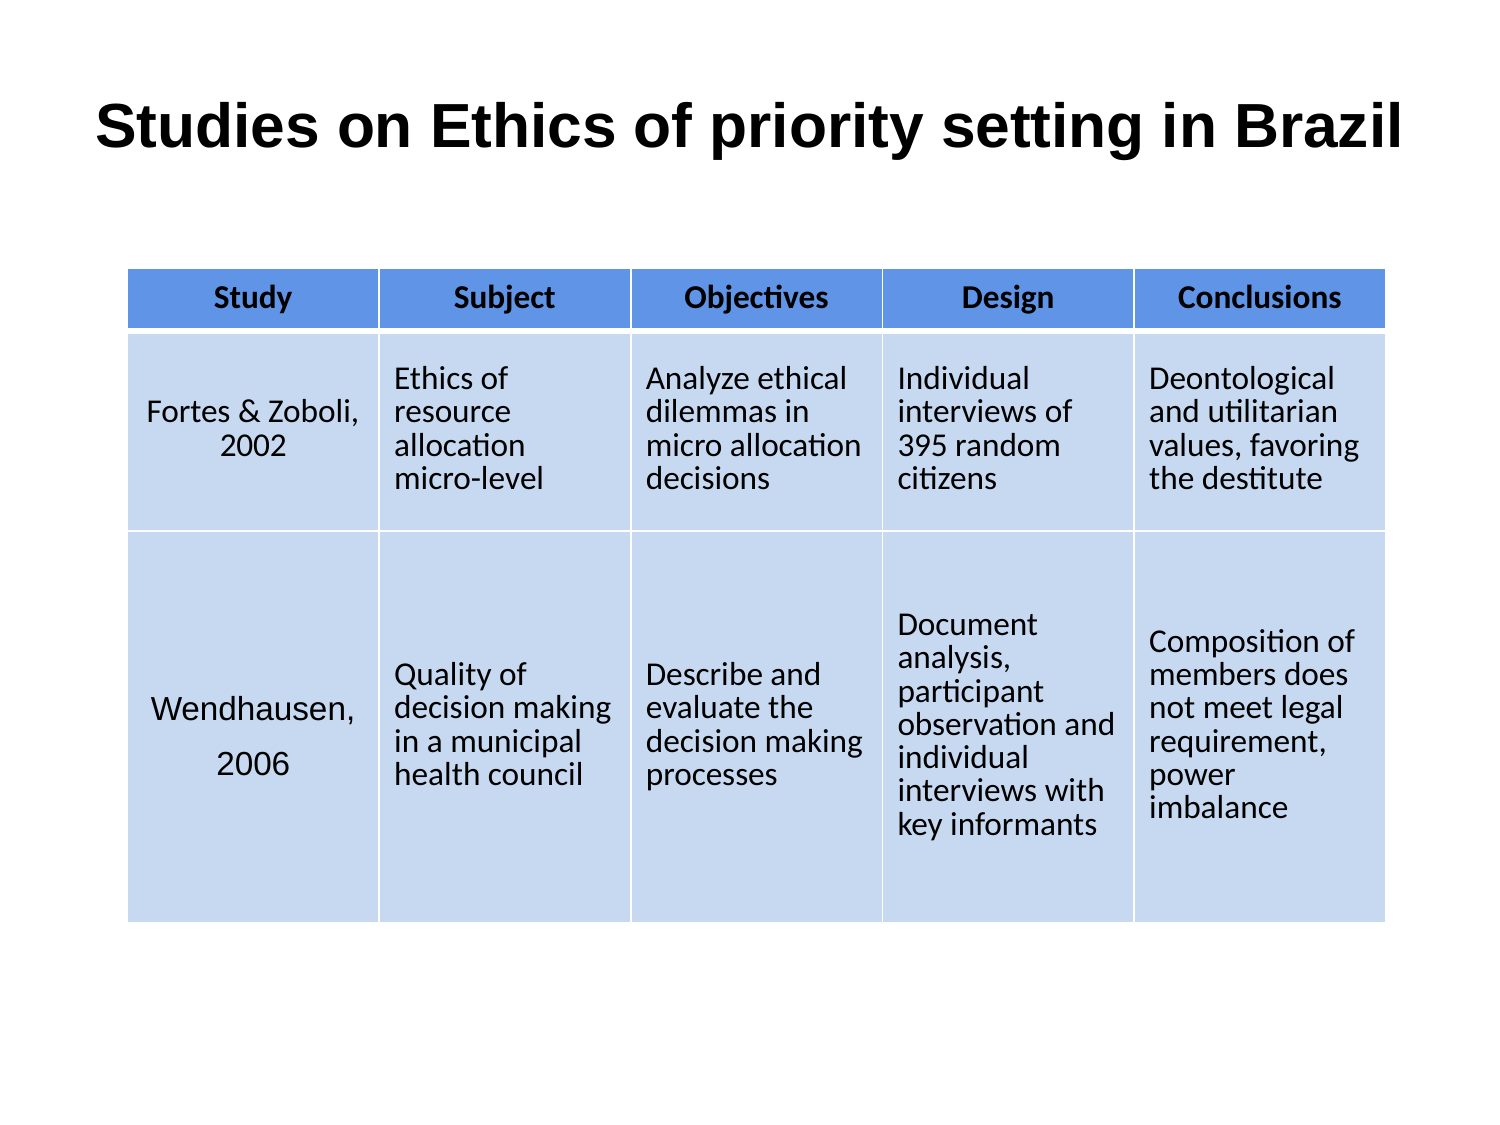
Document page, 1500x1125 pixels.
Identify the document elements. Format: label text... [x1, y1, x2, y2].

table_cell Wendhausen, 2006 [128, 532, 378, 922]
table_cell Individual interviews of 395 random citizens [883, 334, 1133, 530]
table_header Study [128, 269, 378, 328]
table_header Design [883, 269, 1133, 328]
table_header Conclusions [1135, 269, 1385, 328]
table_header Objectives [632, 269, 882, 328]
table_cell Document analysis, participant observation and individual interviews with key informants [883, 532, 1133, 922]
table_cell Composition of members does not meet legal requirement, power imbalance [1135, 532, 1385, 922]
table_cell Deontological and utilitarian values, favoring the destitute [1135, 334, 1385, 530]
table_header Subject [380, 269, 630, 328]
title Studies on Ethics of priority setting in Brazil [75, 46, 1425, 274]
table_cell Quality of decision making in a municipal health council [380, 532, 630, 922]
table_cell Fortes & Zoboli, 2002 [128, 334, 378, 530]
table_cell Analyze ethical dilemmas in micro allocation decisions [632, 334, 882, 530]
table_cell Describe and evaluate the decision making processes [632, 532, 882, 922]
table_cell Ethics of resource allocation micro-level [380, 334, 630, 530]
